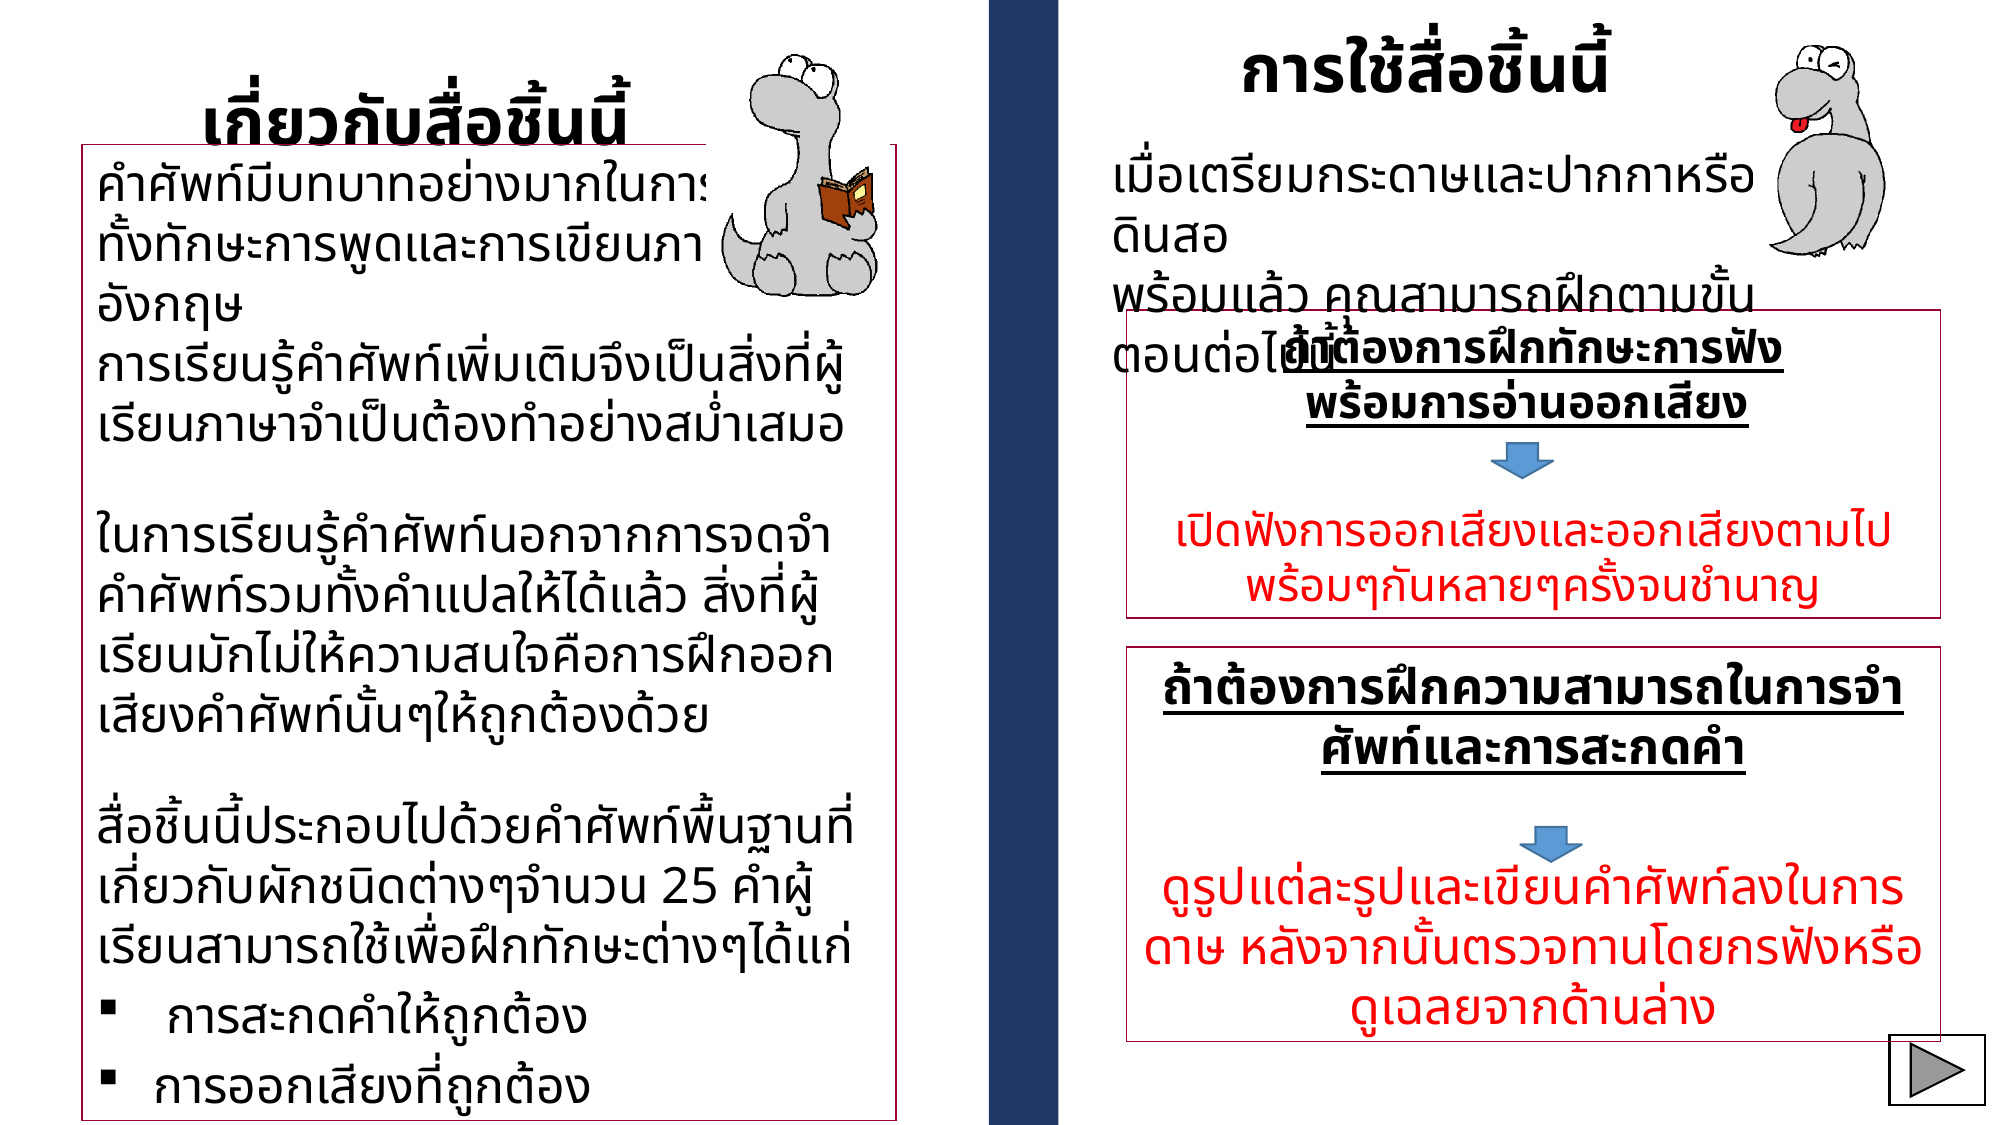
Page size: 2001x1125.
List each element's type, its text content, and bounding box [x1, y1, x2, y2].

text_box เมื่อเตรียมกระดาษและปากกาหรือดินสอ พร้อมแล้ว คุณสามารถฝึกตามขั้นตอนต่อไปนี้ [1096, 135, 1828, 391]
picture [1753, 29, 1903, 272]
picture [705, 36, 890, 308]
text_box การใช้สื่อชิ้นนี้ [1167, 17, 1685, 115]
text_box [988, 0, 1059, 1125]
text_box [1490, 442, 1555, 480]
text_box ถ้าต้องการฝึกความสามารถในการจำศัพท์และการสะกดคำ ดูรูปแต่ละรูปและเขียนคำศัพท์ลงในการดาษ หลังจากนั้นตรวจทานโดยกรฟังหรือดูเฉลยจากด้านล่าง [1126, 647, 1941, 1042]
text_box [1888, 1034, 1986, 1106]
text_box [1519, 825, 1583, 863]
text_box ถ้าต้องการฝึกทักษะการฟัง พร้อมการอ่านออกเสียง เปิดฟังการออกเสียงและออกเสียงตามไปพร้อมๆกันหลายๆครั้งจนชำนาญ [1126, 309, 1941, 618]
text_box คำศัพท์มีบทบาทอย่างมากในการสื่อสาร ทั้งทักษะการพูดและการเขียนภาษาอังกฤษ การเรียนรู้คำศัพท์เพิ่มเติมจึงเป็นสิ่งที่ผู้เรียนภาษาจำเป็นต้องทำอย่างสม่ำเสมอ ในการเรียนรู้คำศัพท์นอกจากการจดจำคำศัพท์รวมทั้งคำแปลให้ได้แล้ว สิ่งที่ผู้เรียนมักไม่ให้ความสนใจคือการฝึกออกเสียงคำศัพท์นั้นๆให้ถูกต้องด้วย สื่อชิ้นนี้ประกอบไปด้วยคำศัพท์พื้นฐานที่เกี่ยวกับผักชนิดต่างๆจำนวน 25 คำผู้เรียนสามารถใช้เพื่อฝึกทักษะต่างๆได้แก่ การสะกดคำให้ถูกต้อง การออกเสียงที่ถูกต้อง [82, 144, 897, 1121]
text_box เกี่ยวกับสื่อชิ้นนี้ [58, 70, 705, 167]
